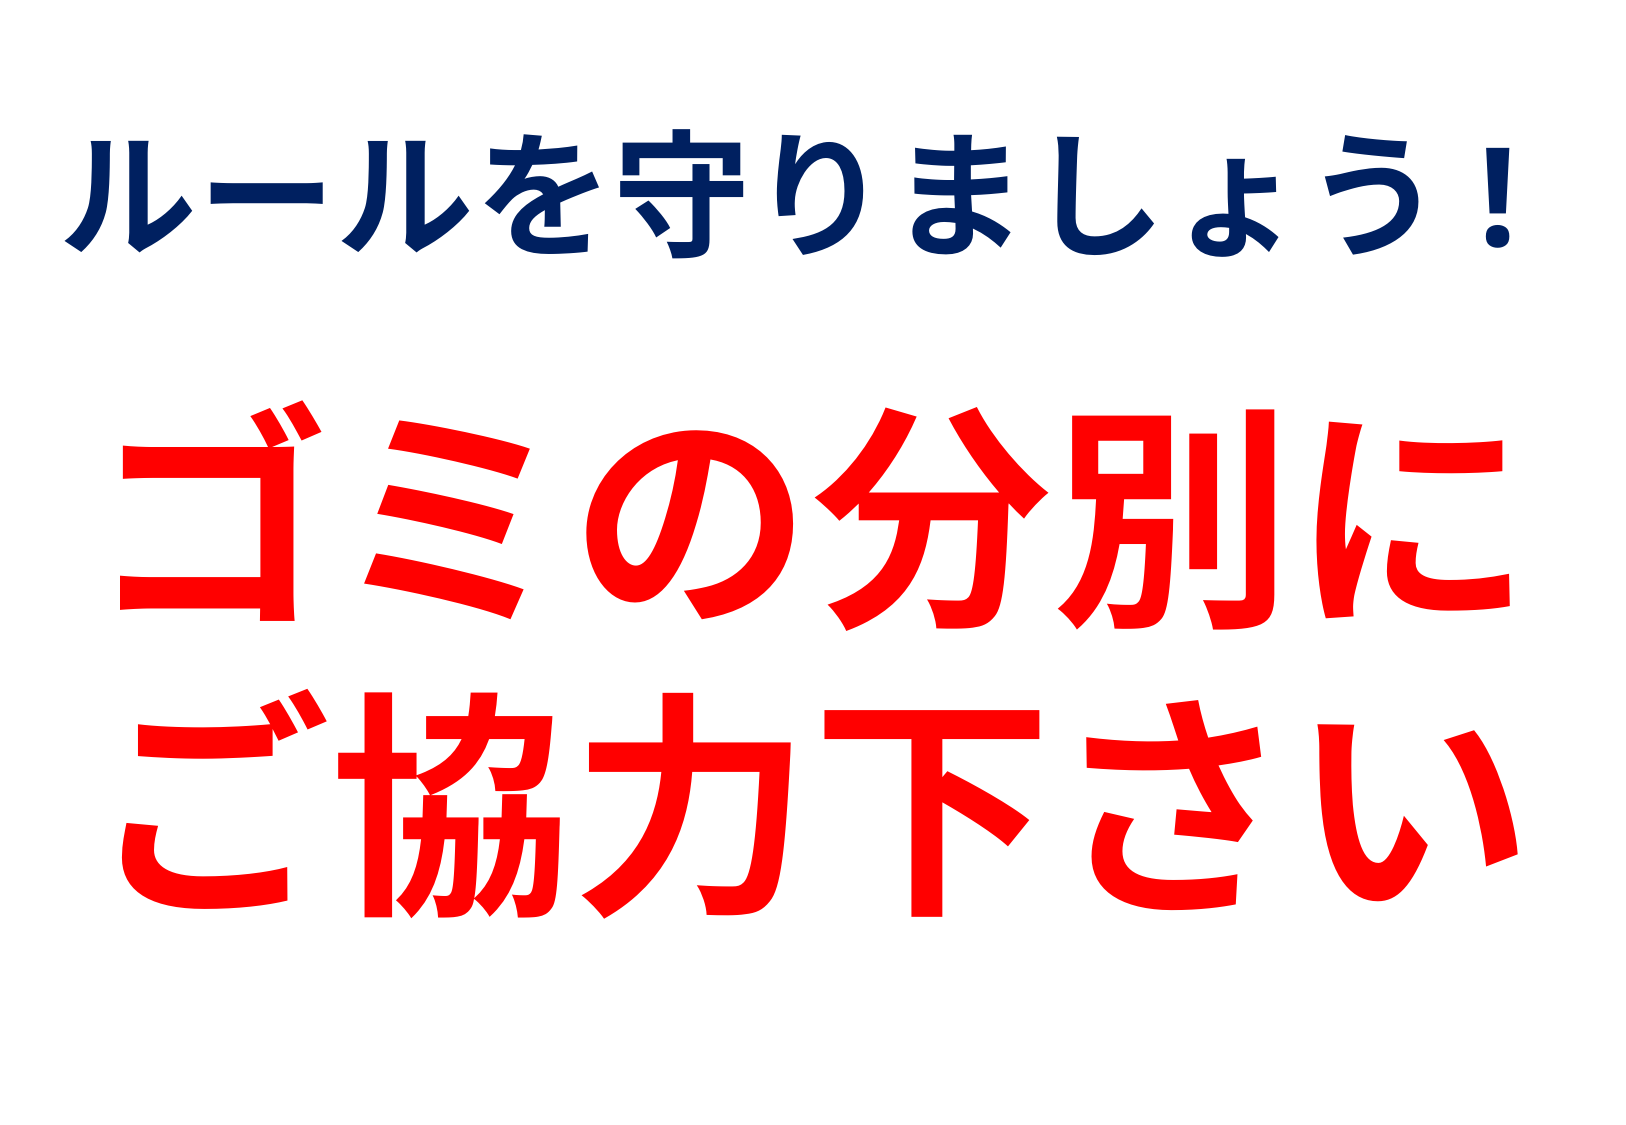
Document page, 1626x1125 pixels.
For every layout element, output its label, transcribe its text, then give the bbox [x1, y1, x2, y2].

text_box ルールを守りましょう! [44, 101, 1581, 282]
text_box ゴミの分別に ご協力下さい [0, 361, 1625, 952]
